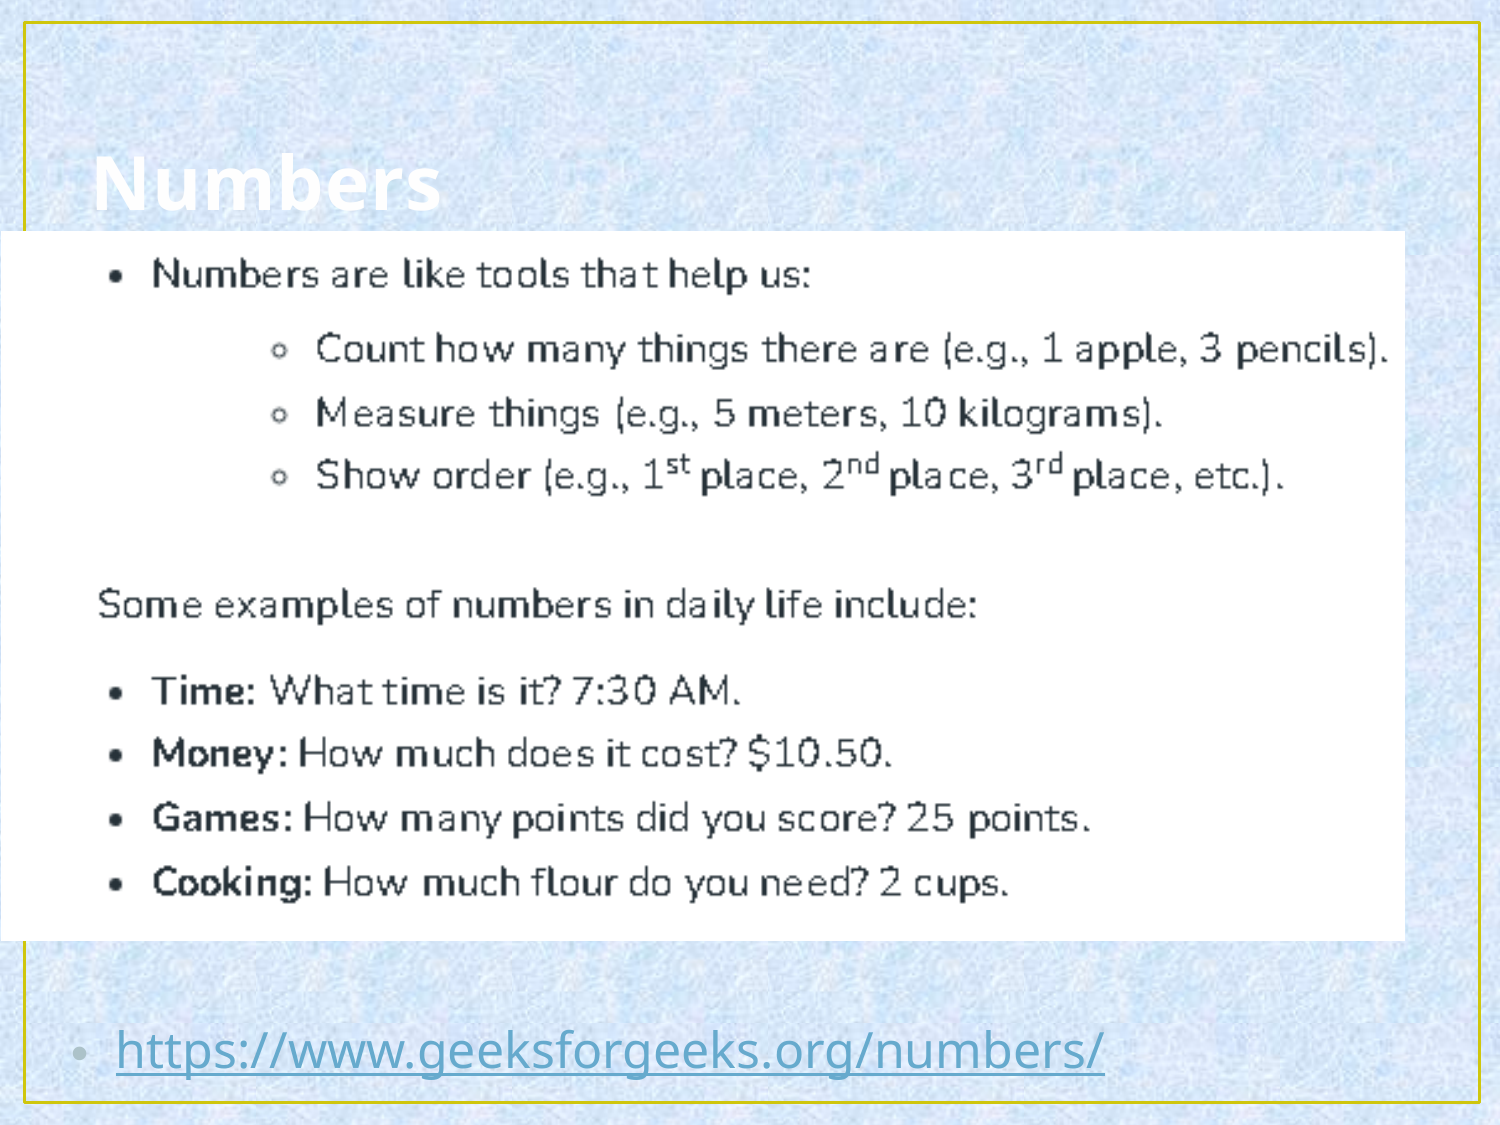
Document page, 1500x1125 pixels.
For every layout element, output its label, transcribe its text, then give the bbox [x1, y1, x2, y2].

picture [0, 0, 1500, 1125]
list https://www.geeksforgeeks.org/numbers/ [55, 1011, 1406, 1100]
title Numbers [75, 45, 1425, 233]
